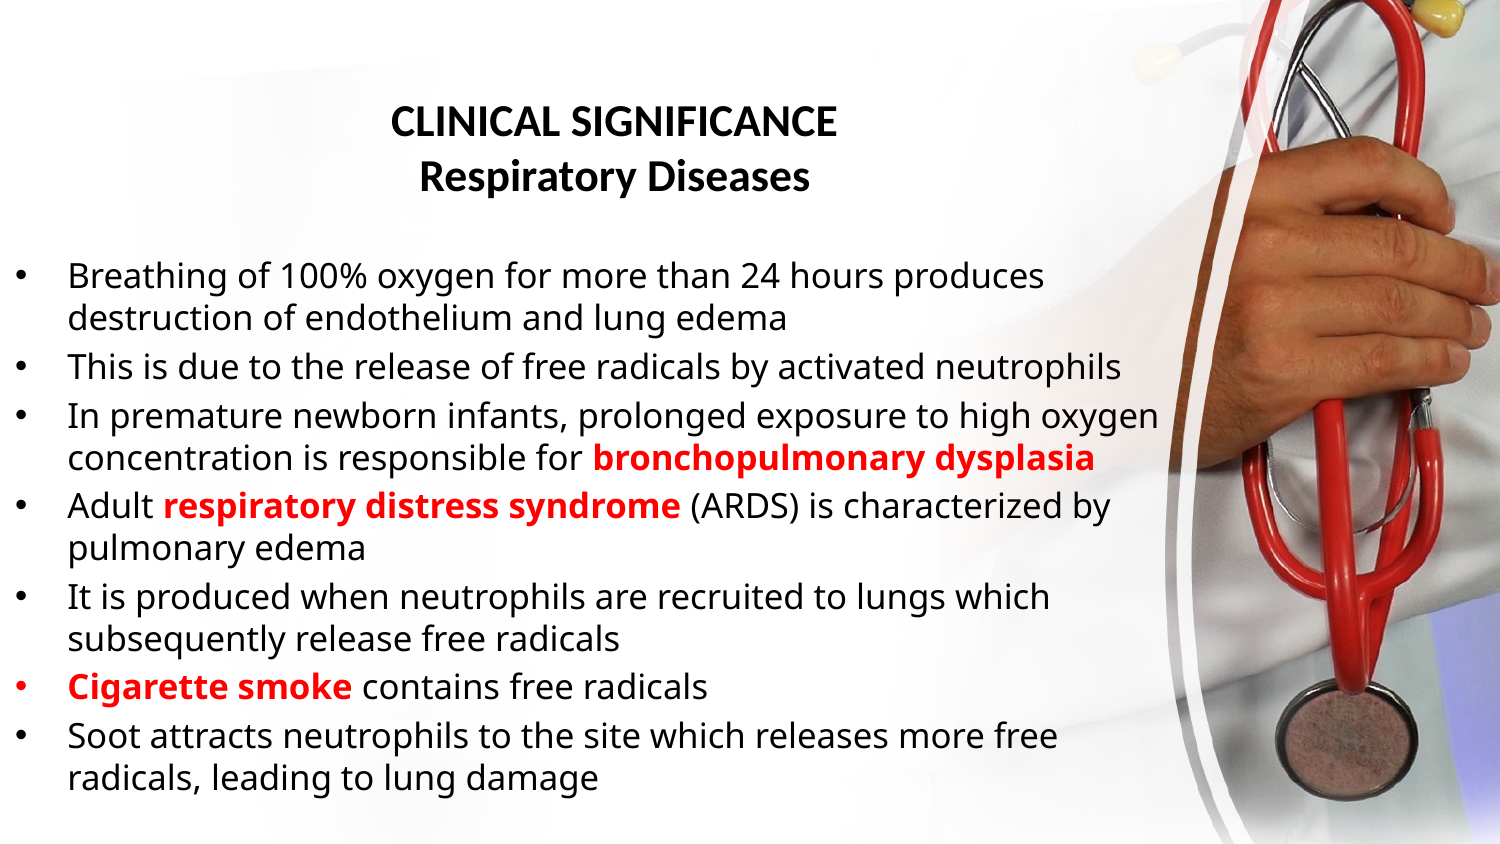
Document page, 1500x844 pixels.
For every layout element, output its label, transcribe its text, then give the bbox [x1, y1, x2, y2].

list Breathing of 100% oxygen for more than 24 hours produces destruction of endothelium and lung edema This is due to the release of free radicals by activated neutrophils In premature newborn infants, prolonged exposure to high oxygen concentration is responsible for bronchopulmonary dysplasia Adult respiratory distress syndrome (ARDS) is characterized by pulmonary edema It is produced when neutrophils are recruited to lungs which subsequently release free radicals Cigarette smoke contains free radicals Soot attracts neutrophils to the site which releases more free radicals, leading to lung damage [0, 246, 1176, 844]
picture [0, 0, 1500, 844]
title CLINICAL SIGNIFICANCE Respiratory Diseases [75, 82, 1155, 208]
